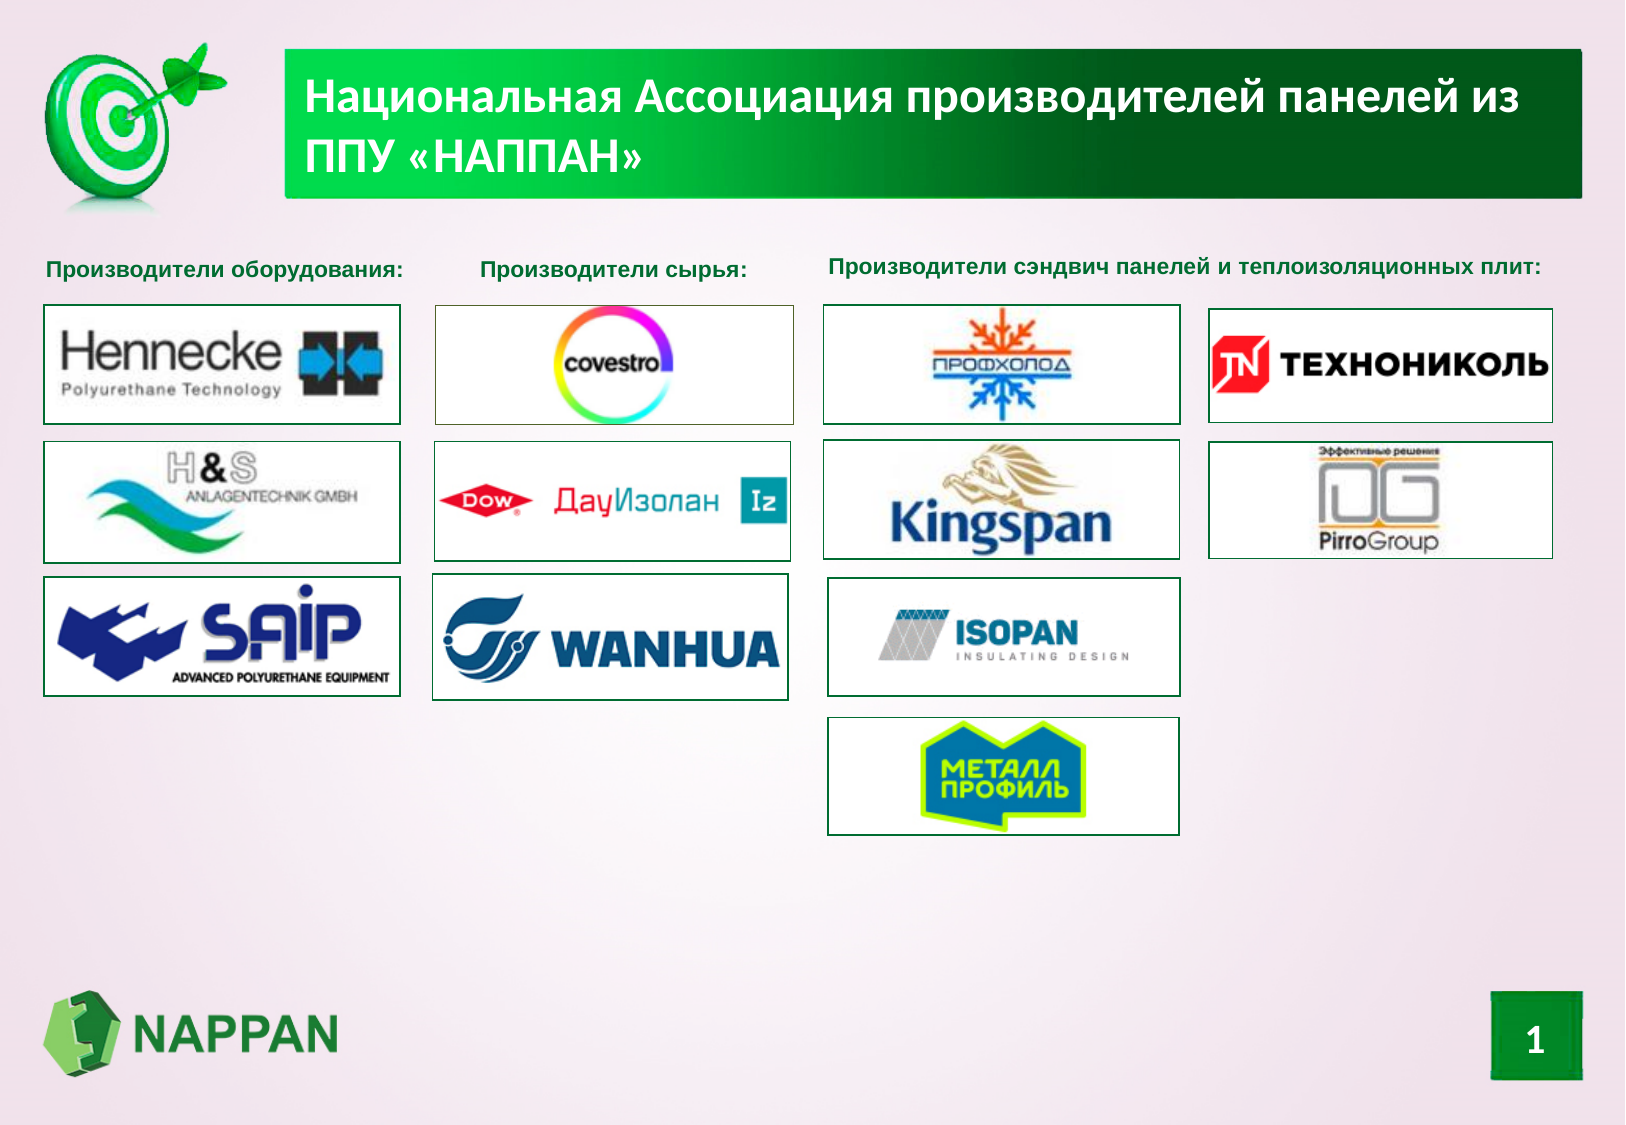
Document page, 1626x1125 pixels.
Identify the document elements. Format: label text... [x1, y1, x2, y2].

picture [0, 0, 1625, 1125]
text_box Производители оборудования: [0, 247, 450, 290]
text_box Производители сэндвич панелей и теплоизоляционных плит: [802, 244, 1569, 287]
title Национальная Ассоциация производителей панелей из ППУ «НАППАН» [289, 49, 1585, 197]
text_box 1 [1485, 989, 1585, 1085]
text_box Производители сырья: [450, 247, 825, 290]
